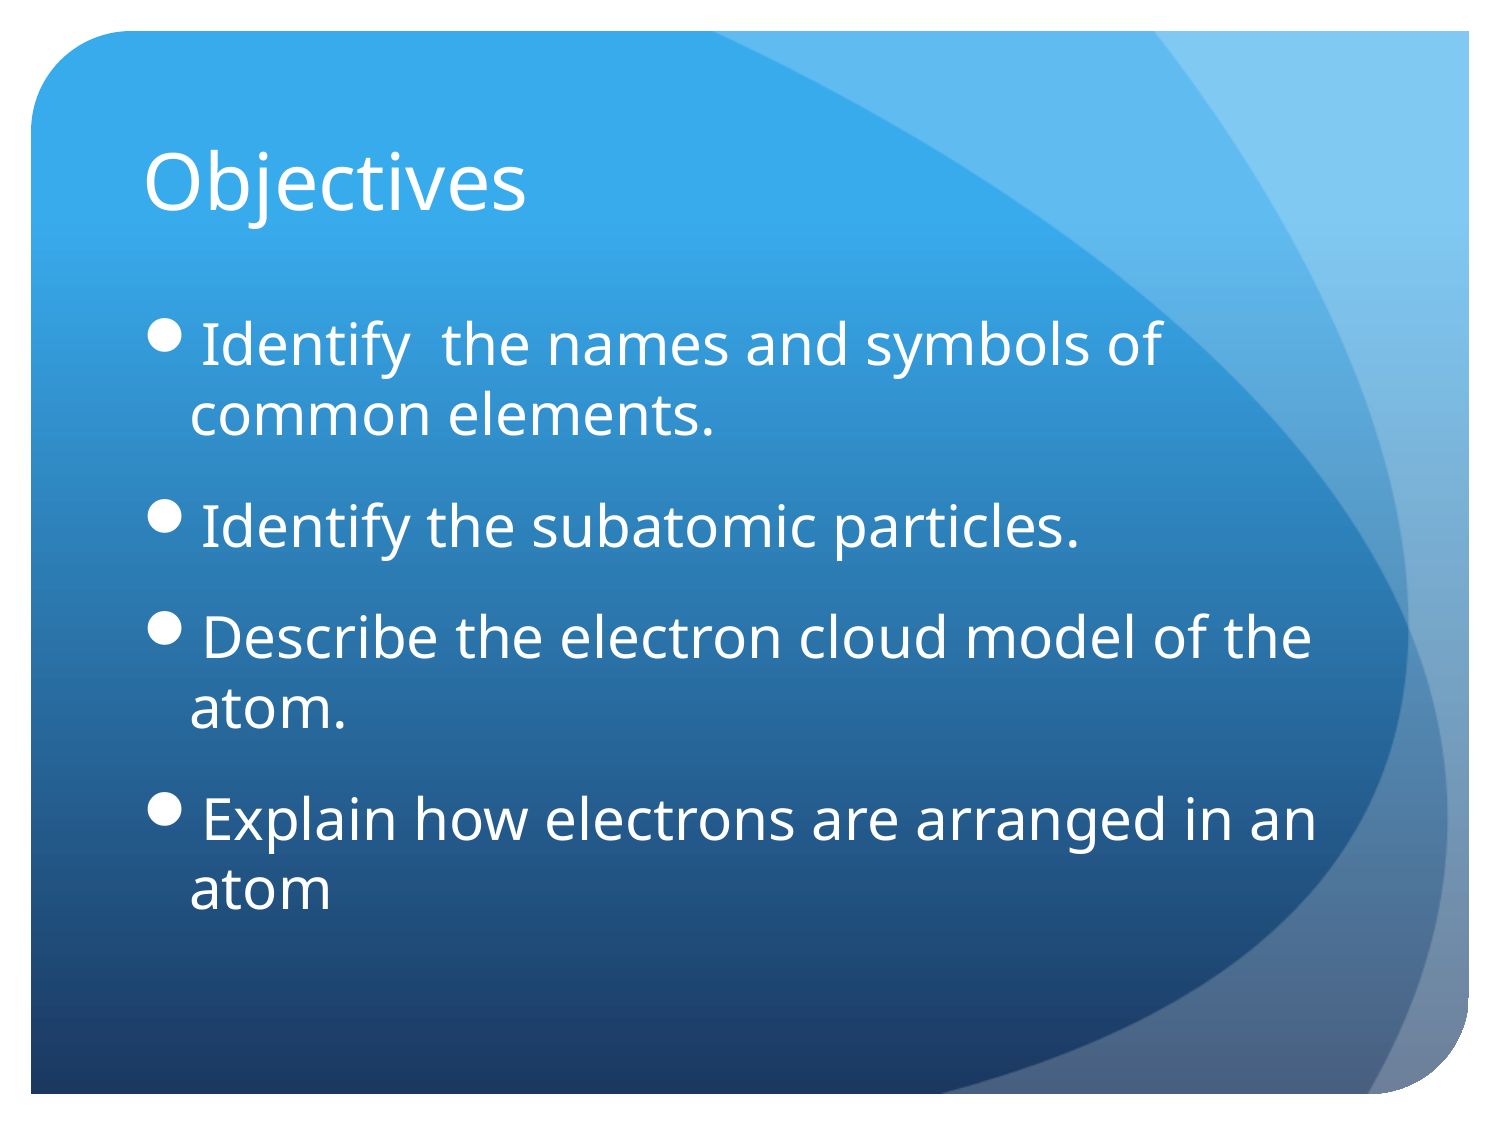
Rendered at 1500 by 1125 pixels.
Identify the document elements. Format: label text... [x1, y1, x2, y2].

list Identify the names and symbols of common elements. Identify the subatomic particles. Describe the electron cloud model of the atom. Explain how electrons are arranged in an atom [127, 299, 1372, 991]
picture [24, 30, 1473, 1094]
title Objectives [127, 62, 1372, 234]
